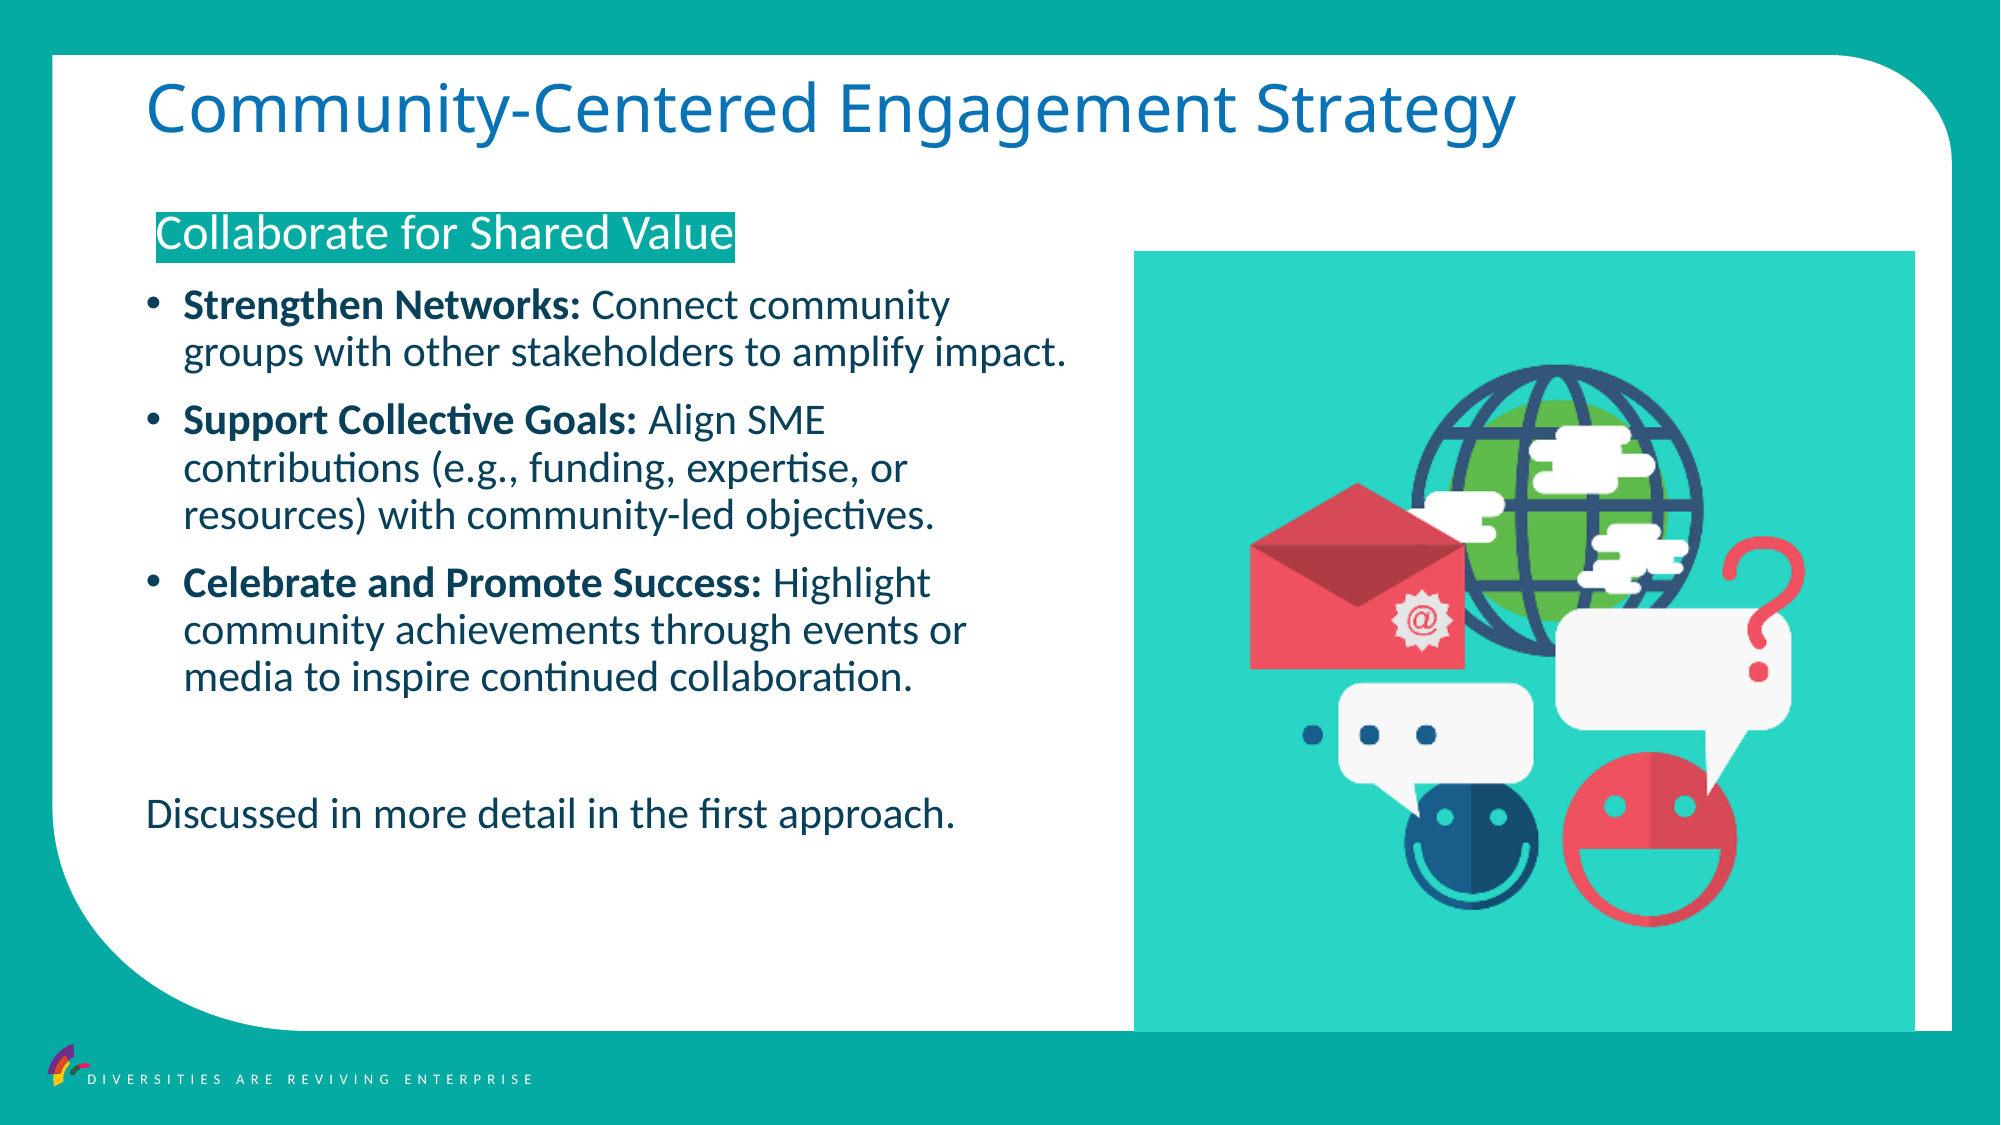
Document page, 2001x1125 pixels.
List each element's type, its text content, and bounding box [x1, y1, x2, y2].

picture [1134, 251, 1915, 1032]
list Collaborate for Shared Value Strengthen Networks: Connect community groups with other stakeholders to amplify impact. Support Collective Goals: Align SME contributions (e.g., funding, expertise, or resources) with community-led objectives. Celebrate and Promote Success: Highlight community achievements through events or media to inspire continued collaboration. Discussed in more detail in the first approach. [130, 200, 1088, 831]
list Community-Centered Engagement Strategy [130, 67, 1869, 200]
